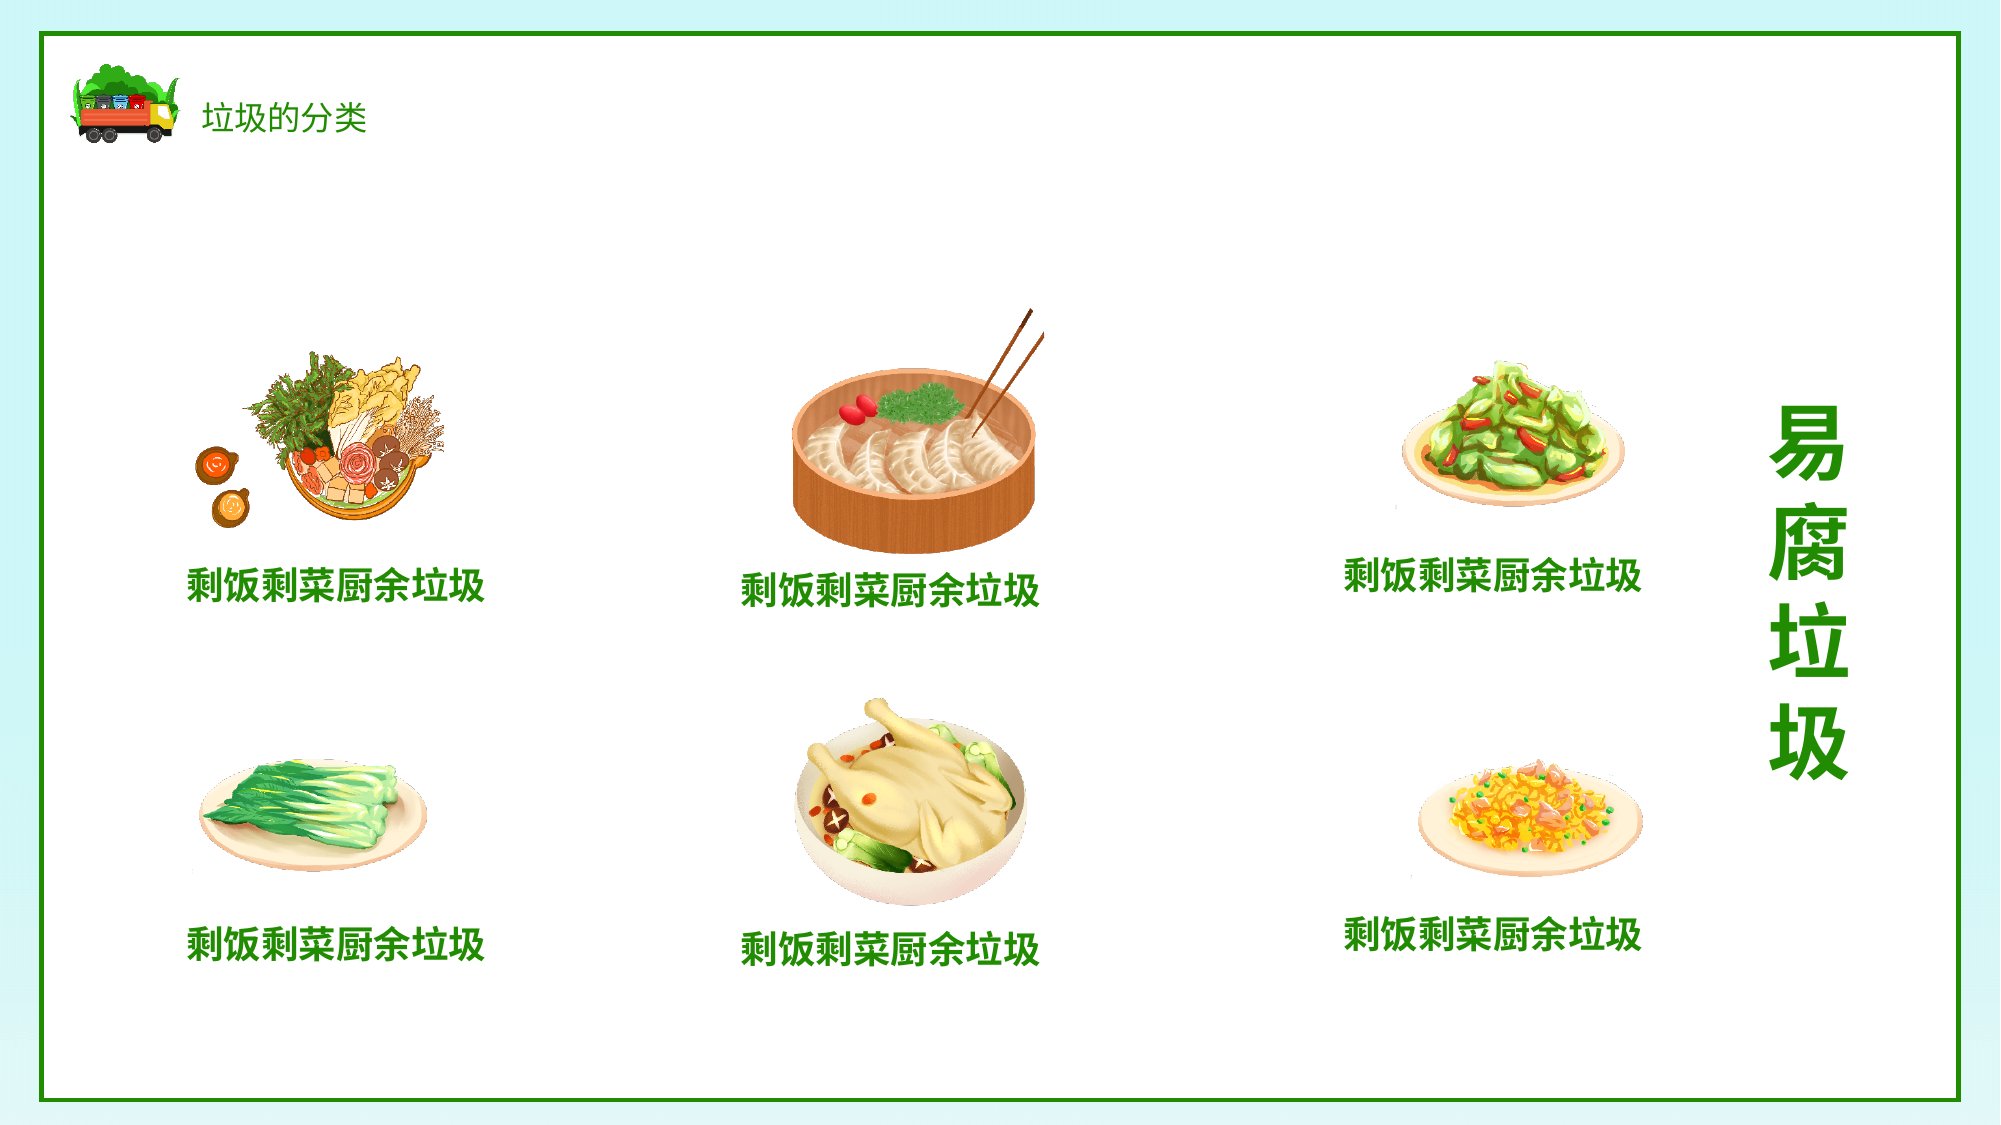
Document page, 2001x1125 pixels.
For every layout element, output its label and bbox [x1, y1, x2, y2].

picture [0, 0, 2000, 1125]
text_box [171, 297, 2000, 979]
